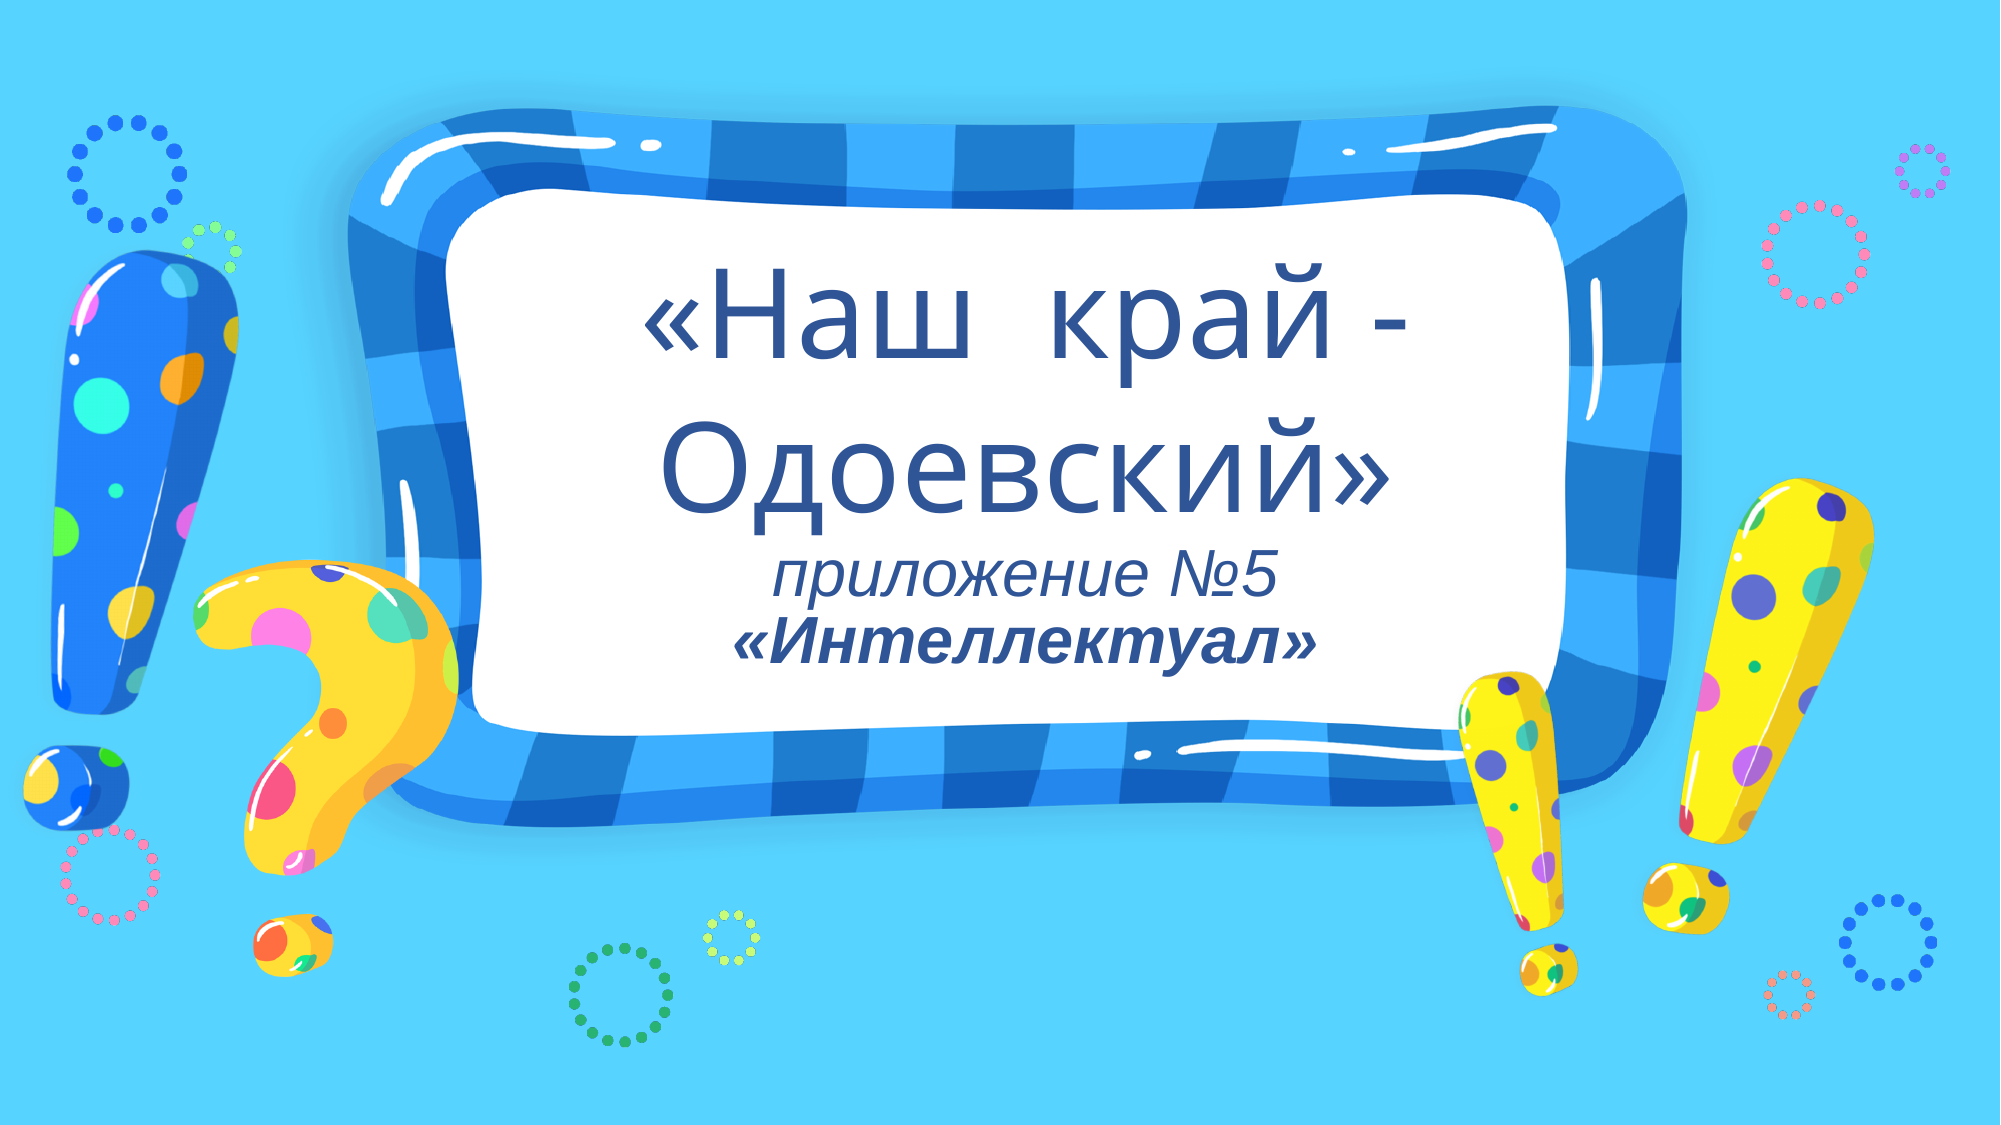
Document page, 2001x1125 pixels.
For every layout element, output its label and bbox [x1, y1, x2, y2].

picture [1758, 194, 1872, 310]
picture [699, 902, 761, 967]
picture [1888, 137, 1957, 204]
picture [1760, 963, 1816, 1021]
picture [0, 66, 1944, 1010]
picture [564, 939, 675, 1050]
